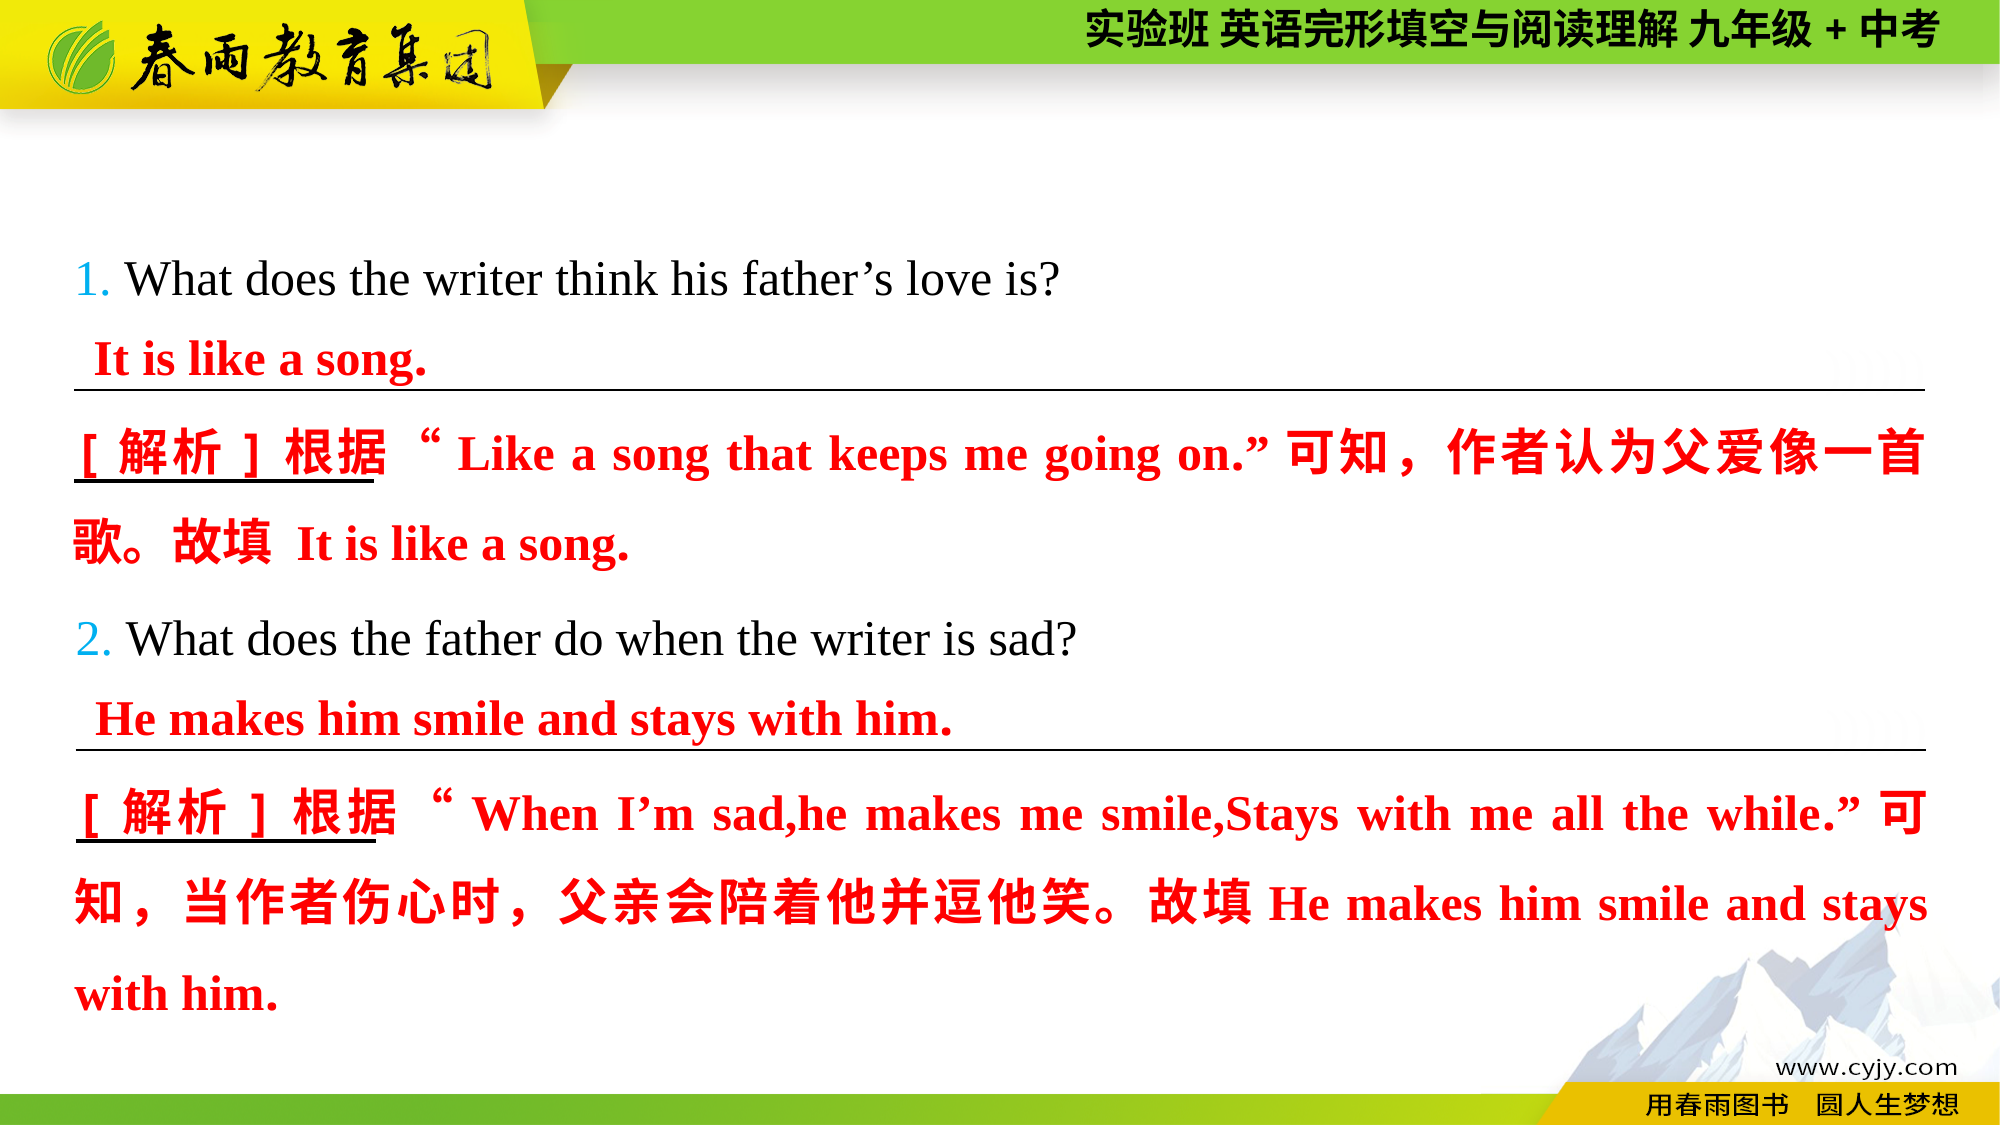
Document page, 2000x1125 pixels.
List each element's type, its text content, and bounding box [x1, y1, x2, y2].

text_box [解析]根据“When I’m sad,he makes me smile,Stays with me all the while.”可知，当作者伤心时，父亲会陪着他并逗他笑。故填He makes him smile and stays with him. [59, 743, 1944, 1029]
picture [0, 0, 2000, 1125]
text_box 2. What does the father do when the writer is sad? ______________________________________________________________________)))))) [60, 568, 1945, 854]
text_box It is like a song. [78, 288, 1944, 394]
text_box [解析]根据“Like a song that keeps me going on.”可知，作者认为父爱像一首歌。故填 It is like a song. [57, 383, 1943, 579]
list 1. What does the writer think his father’s love is? ______________________________________________________________________)))))) [59, 208, 1944, 383]
